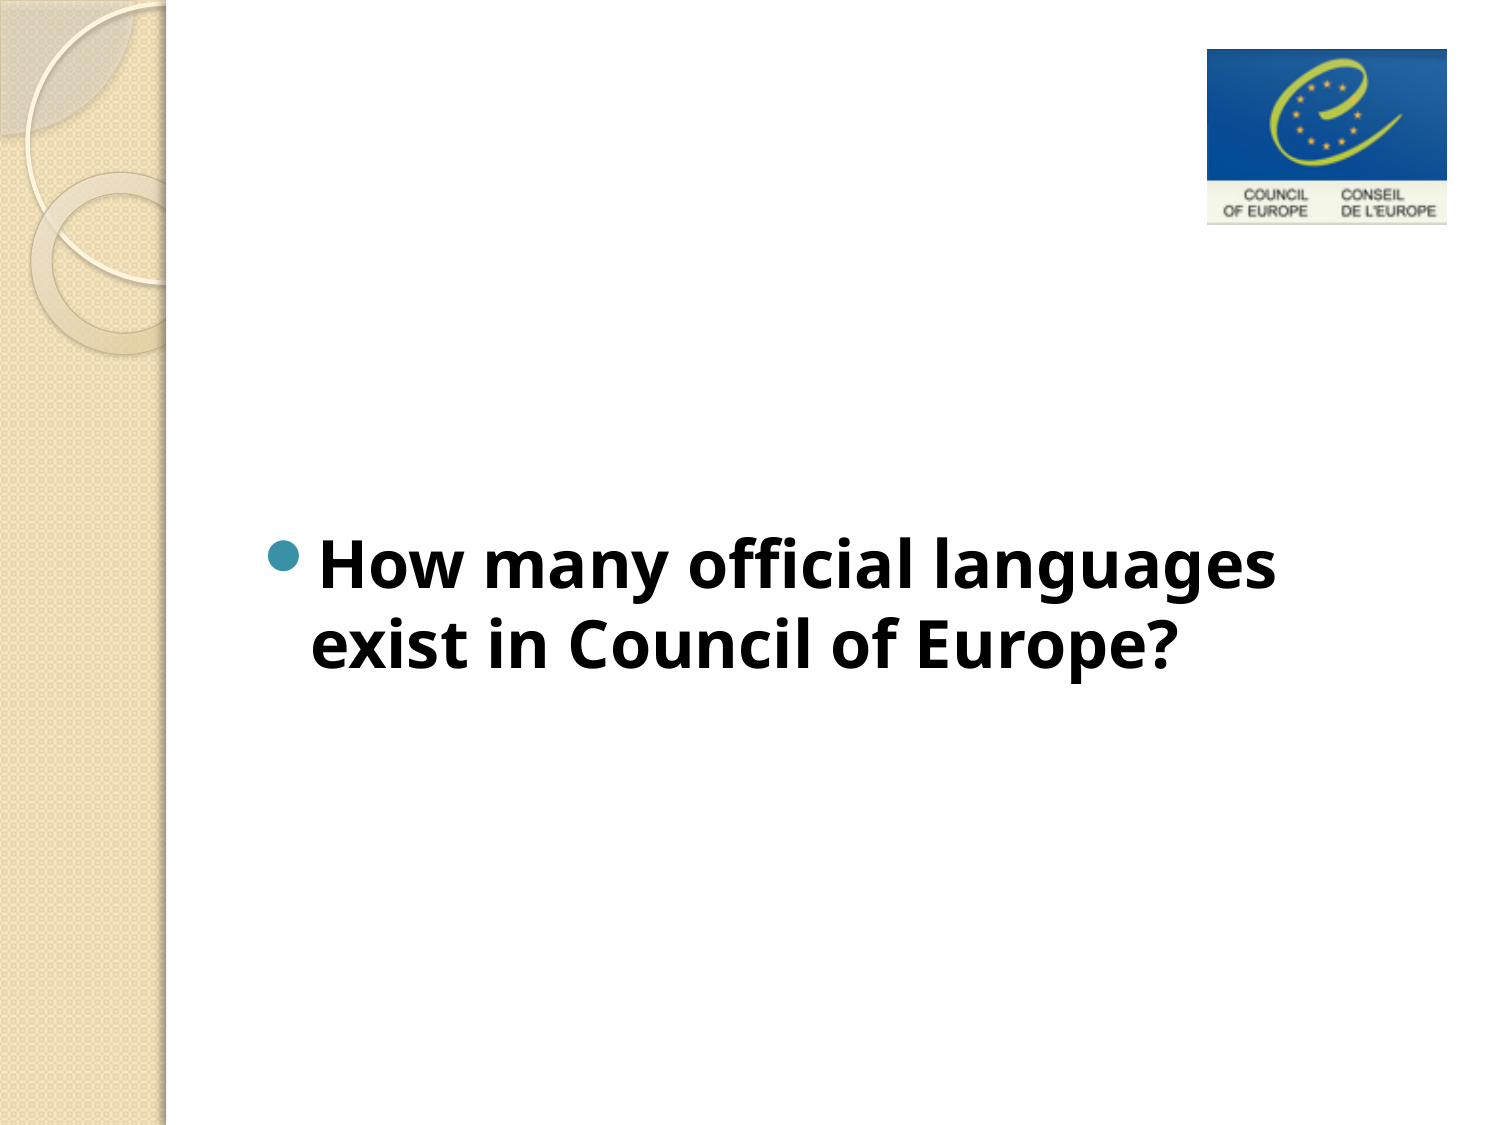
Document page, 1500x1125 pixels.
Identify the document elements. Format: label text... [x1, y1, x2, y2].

list How many official languages exist in Council of Europe? [235, 237, 1466, 1025]
picture [1206, 49, 1447, 226]
